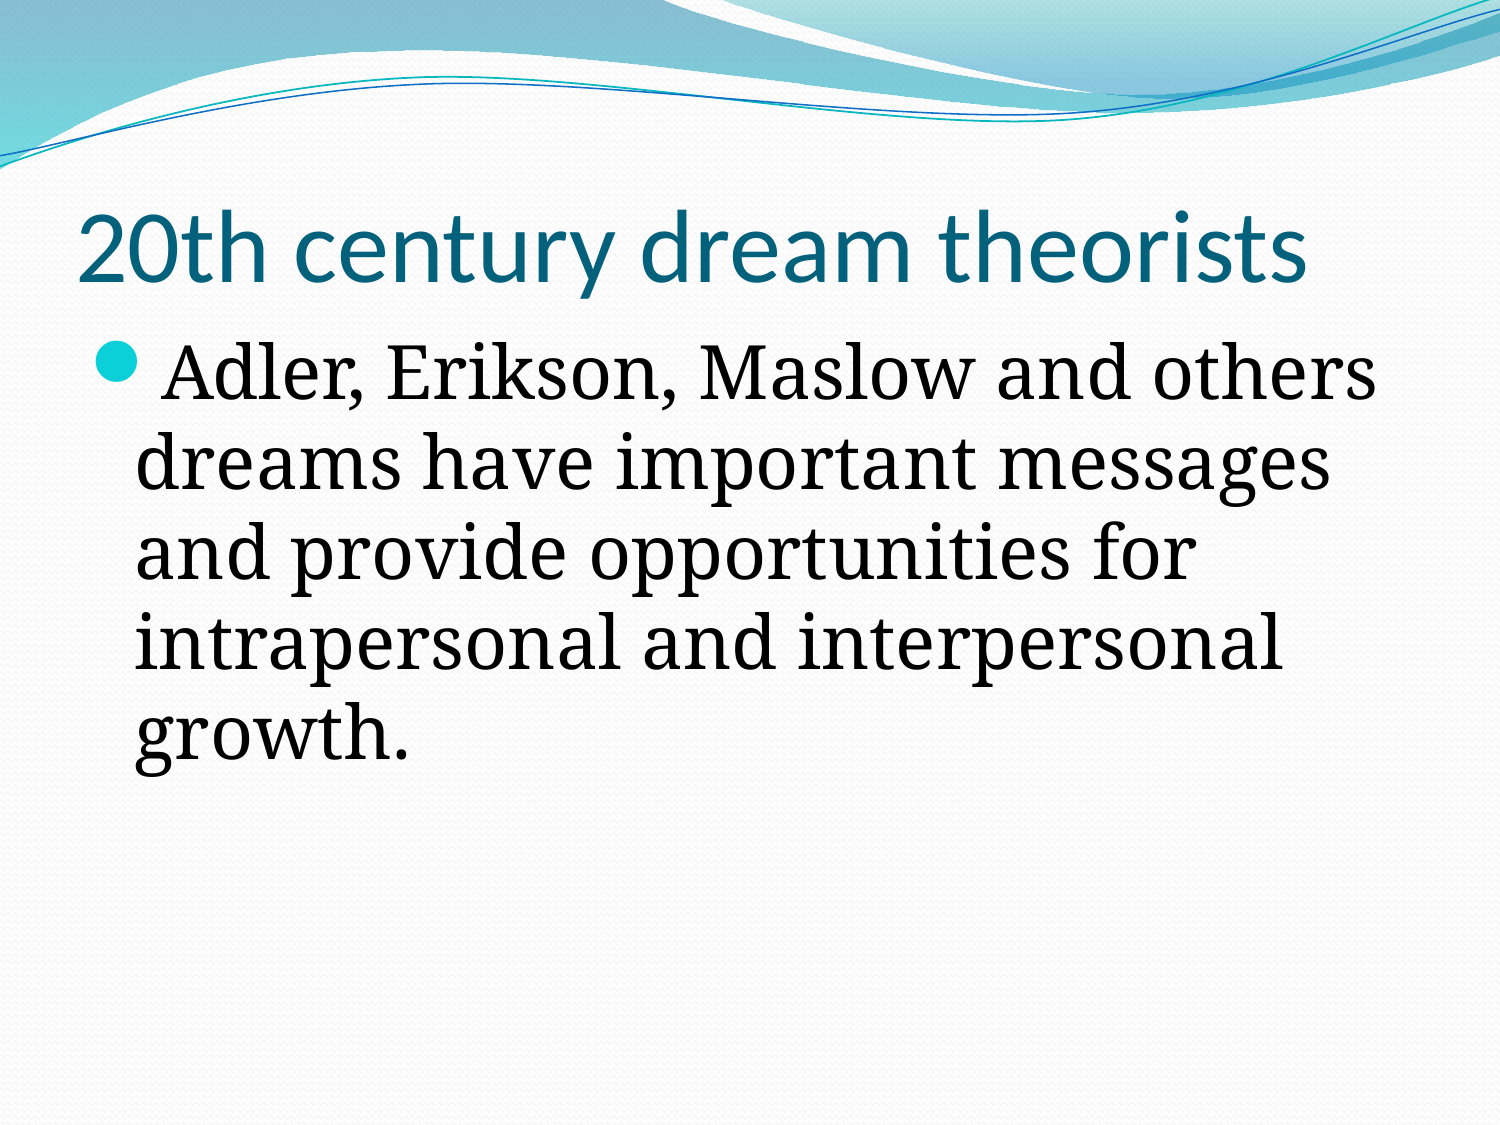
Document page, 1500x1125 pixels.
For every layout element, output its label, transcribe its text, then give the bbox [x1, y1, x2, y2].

title 20th century dream theorists [75, 115, 1425, 303]
list Adler, Erikson, Maslow and others dreams have important messages and provide opportunities for intrapersonal and interpersonal growth. [75, 317, 1425, 1038]
